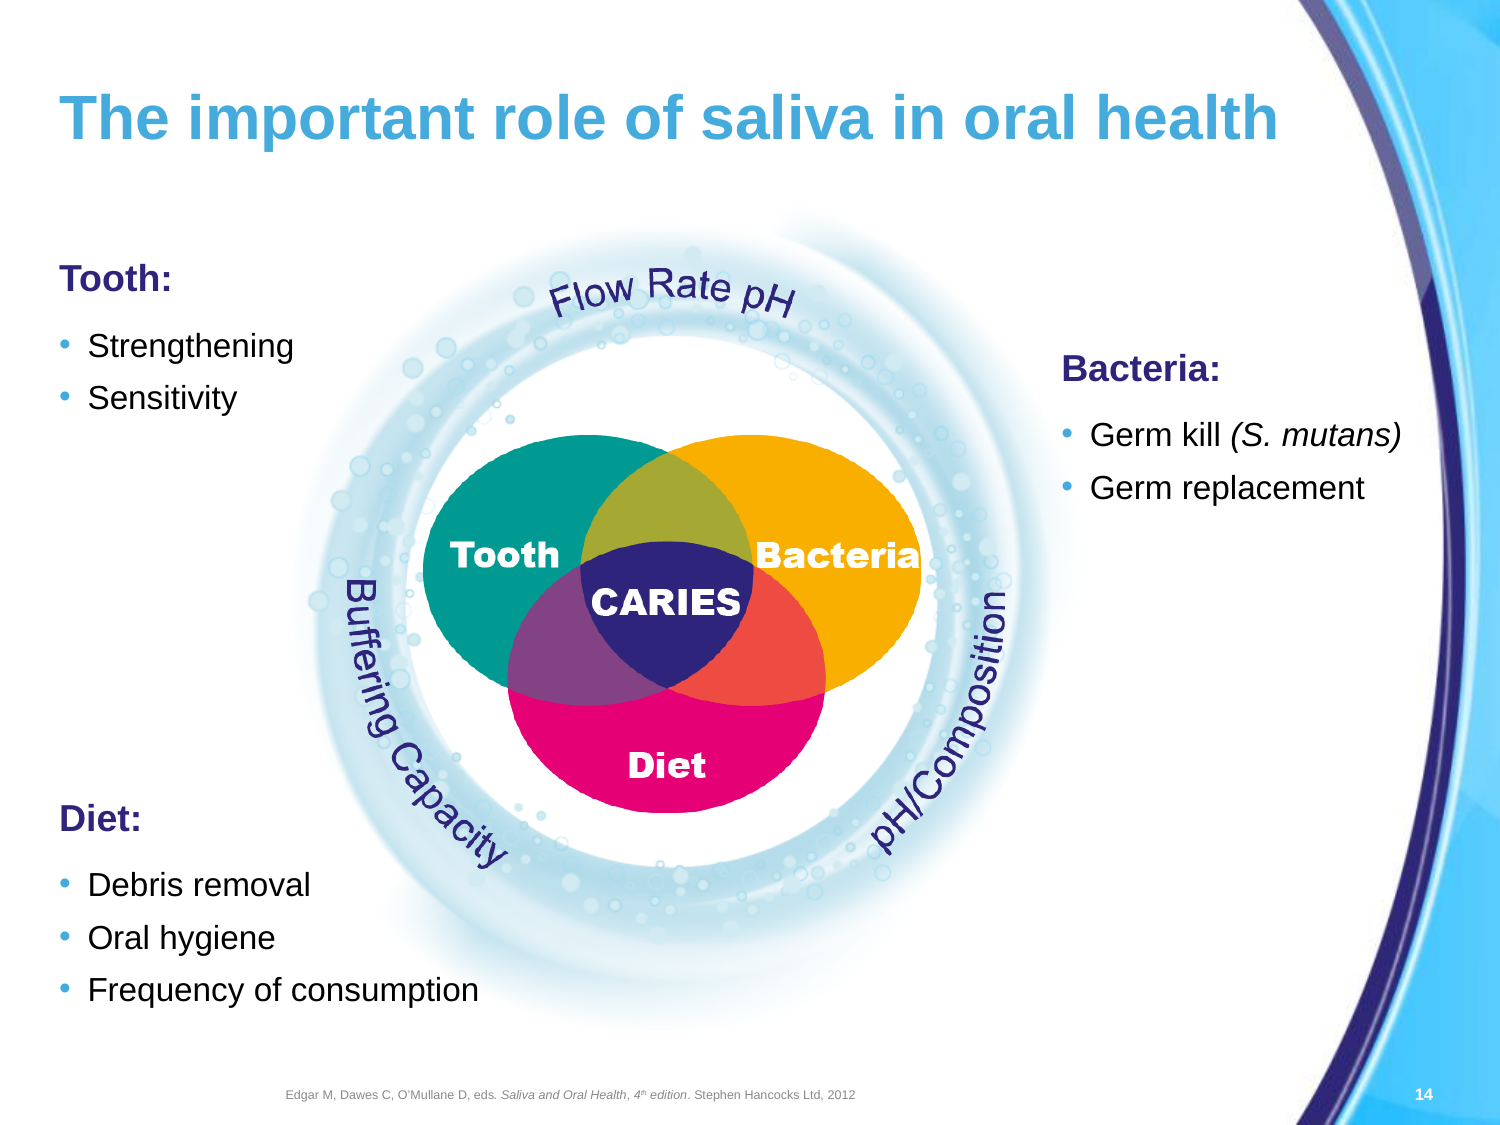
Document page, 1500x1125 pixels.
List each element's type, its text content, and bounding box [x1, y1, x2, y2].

text_box Tooth: Strengthening Sensitivity [44, 246, 224, 424]
text_box Bacteria: Germ kill (S. mutans) Germ replacement [1103, 336, 1449, 514]
picture [229, 0, 1500, 1125]
text_box Edgar M, Dawes C, O’Mullane D, eds. Saliva and Oral Health, 4th edition. Stephen Hancocks Ltd, 2012 [270, 1079, 1034, 1110]
title The important role of saliva in oral health [44, 2, 1395, 226]
slide_number 14 [1098, 1063, 1449, 1124]
text_box Diet: Debris removal Oral hygiene Frequency of consumption [44, 786, 224, 1016]
